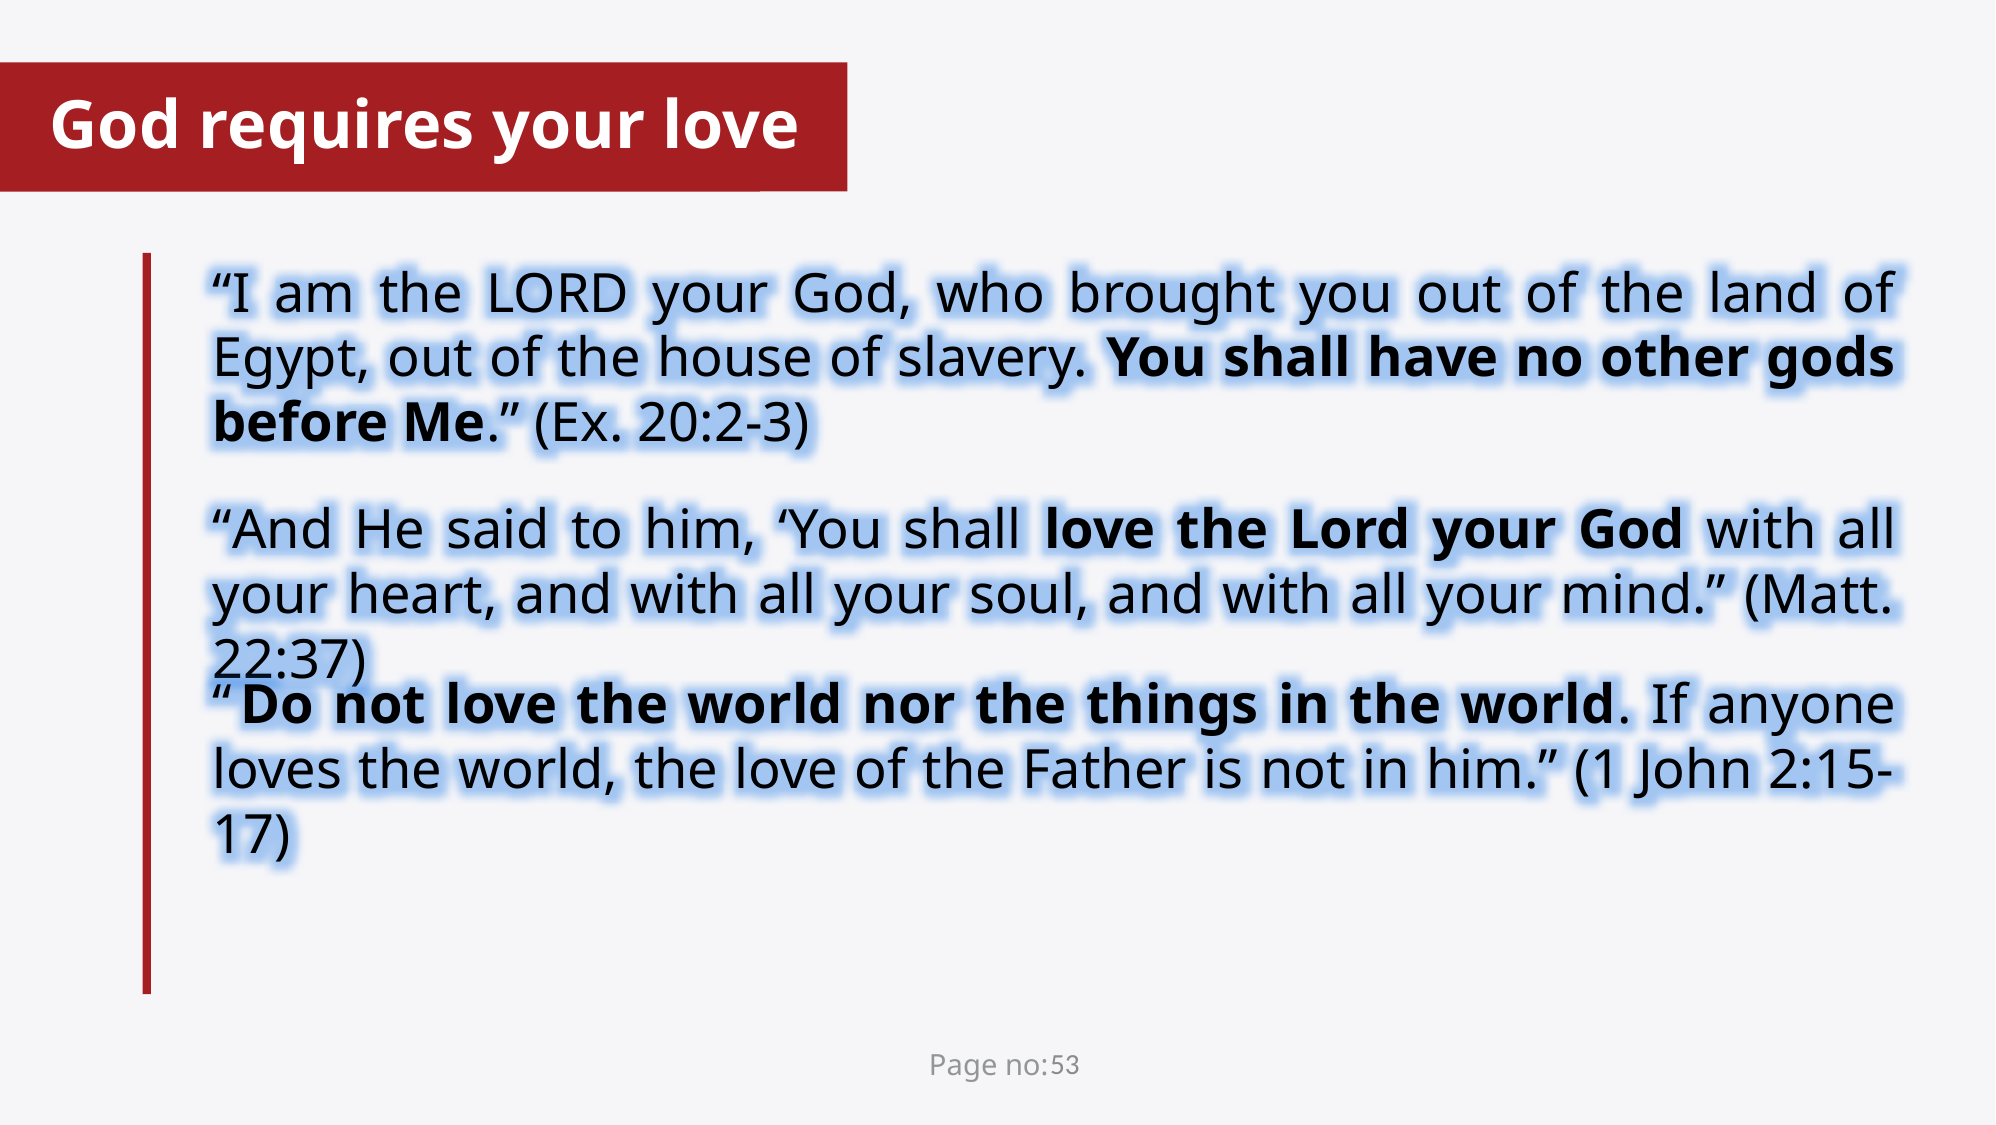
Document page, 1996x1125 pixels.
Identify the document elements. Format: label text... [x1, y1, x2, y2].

text_box [758, 60, 850, 74]
text_box [758, 170, 850, 193]
text_box “I am the Lord your God, who brought you out of the land of Egypt, out of the house of slavery. You shall have no other gods before Me.” (Ex. 20:2-3) [198, 250, 1911, 461]
text_box “ Do not love the world nor the things in the world. If anyone loves the world, the love of the Father is not in him.” (1 John 2:15-17) [198, 662, 1911, 873]
text_box “And He said to him, ‘You shall love the Lord your God with all your heart, and with all your soul, and with all your mind.” (Matt. 22:37) [198, 487, 1911, 653]
text_box God requires your love [35, 74, 973, 170]
